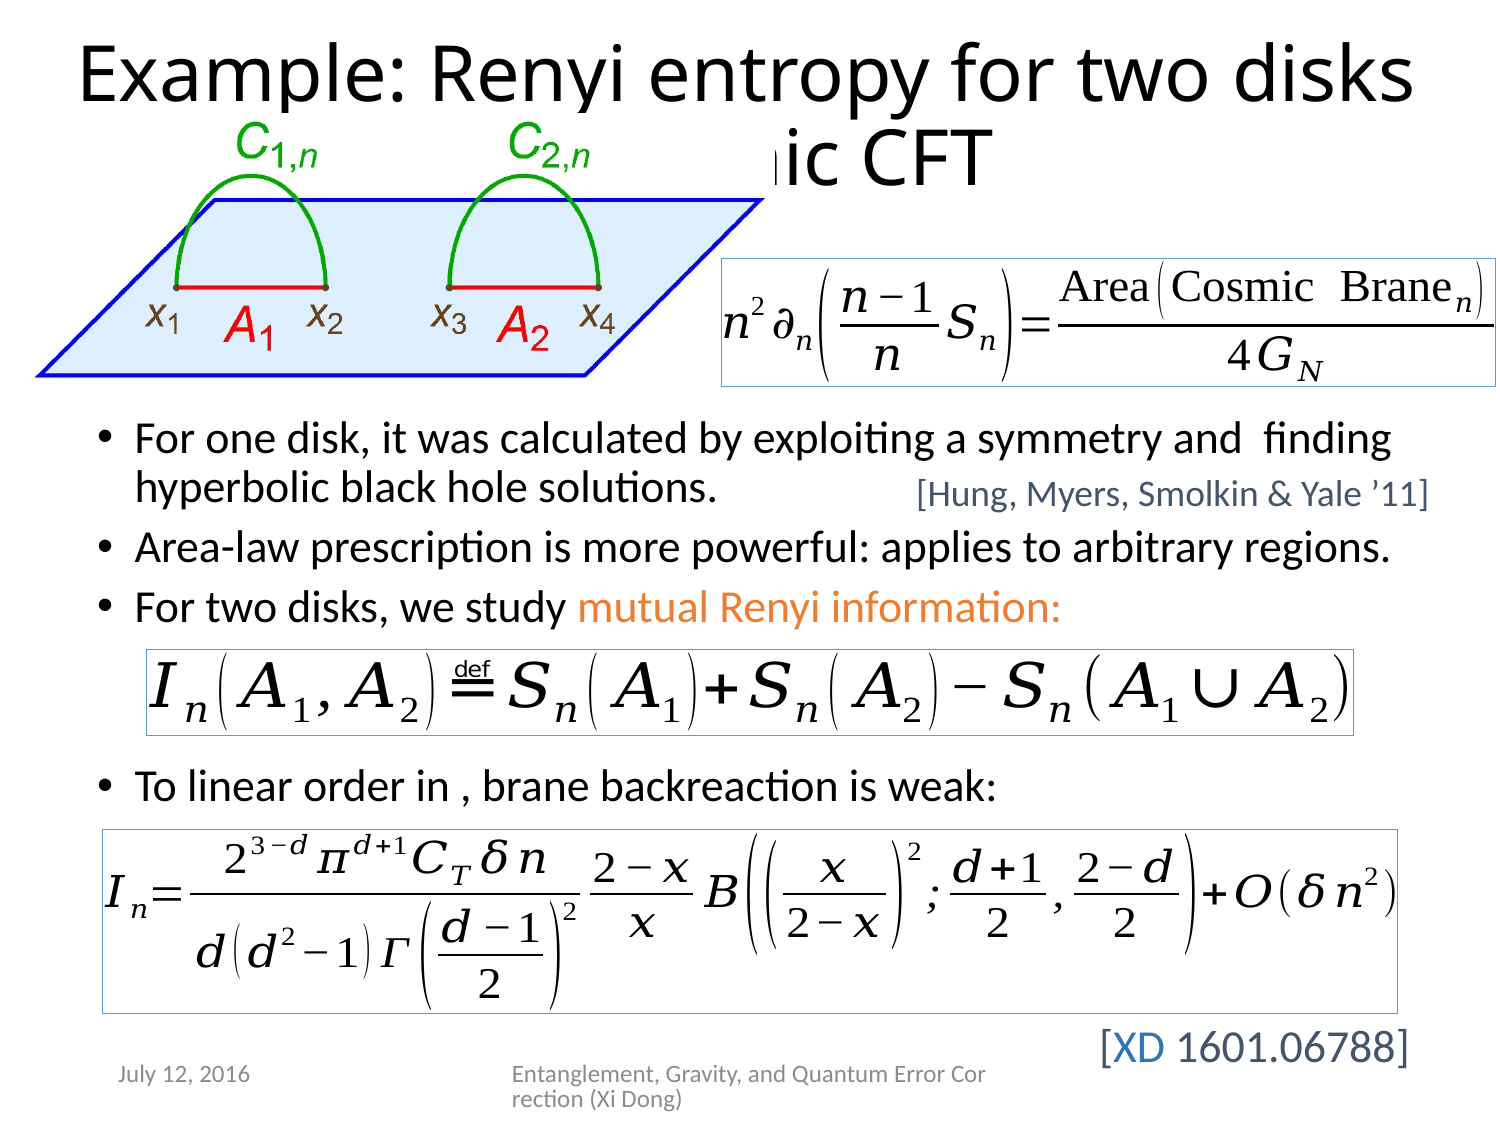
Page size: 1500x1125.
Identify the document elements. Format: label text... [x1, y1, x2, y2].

text_box [XD 1601.06788] [1048, 1008, 1461, 1079]
picture [24, 113, 775, 390]
footer Entanglement, Gravity, and Quantum Error Correction (Xi Dong) [496, 1042, 1004, 1103]
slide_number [103, 1042, 441, 1103]
text_box [Hung, Myers, Smolkin & Yale ’11] [833, 461, 1500, 522]
title Example: Renyi entropy for two disks in holographic CFT [61, 14, 1439, 222]
